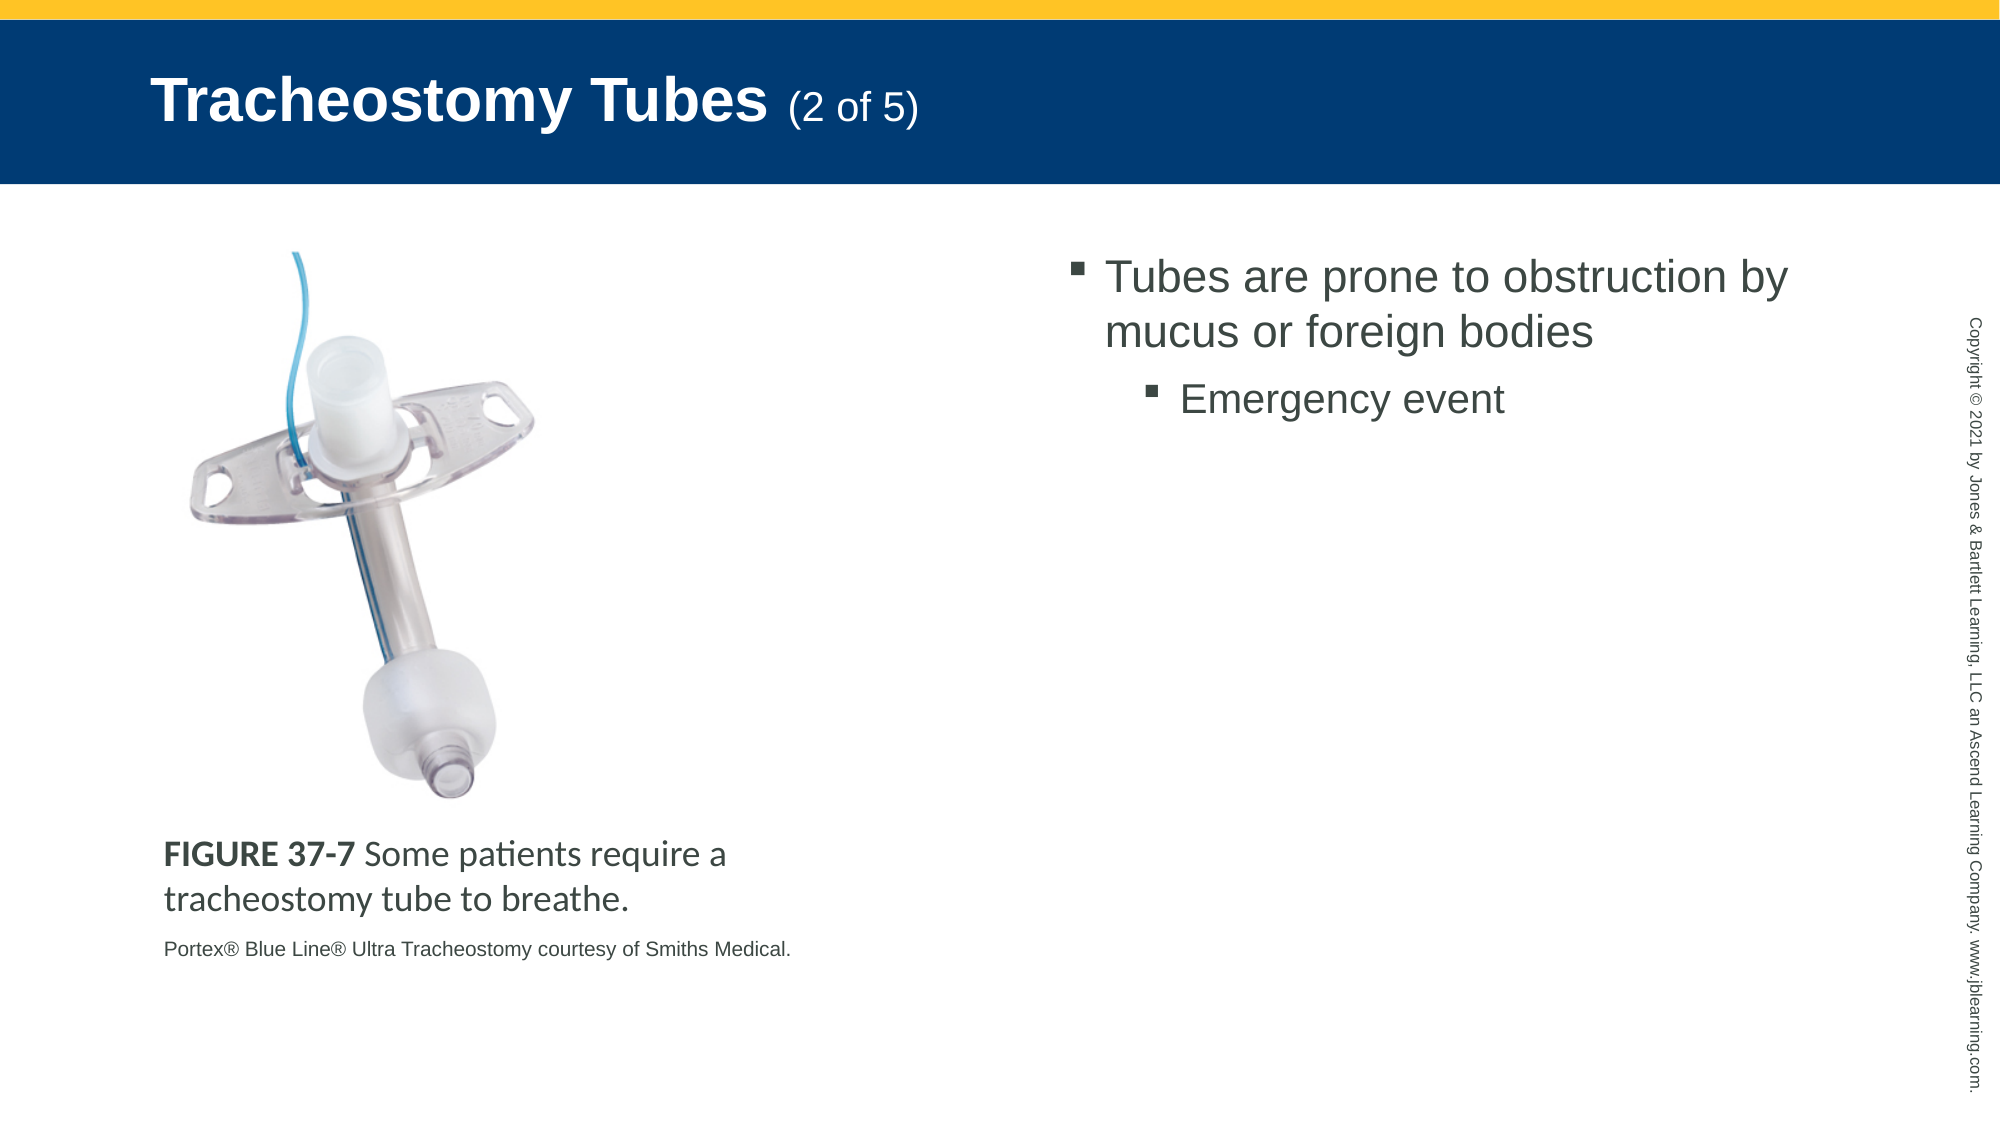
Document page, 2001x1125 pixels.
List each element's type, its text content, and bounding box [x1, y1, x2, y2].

picture [162, 239, 563, 818]
text_box FIGURE 37-7 Some patients require a tracheostomy tube to breathe. [149, 821, 788, 927]
list Tubes are prone to obstruction by mucus or foreign bodies Emergency event [1052, 239, 1850, 1016]
title Tracheostomy Tubes (2 of 5) [0, 19, 2000, 185]
text_box Portex® Blue Line® Ultra Tracheostomy courtesy of Smiths Medical. [149, 928, 857, 968]
